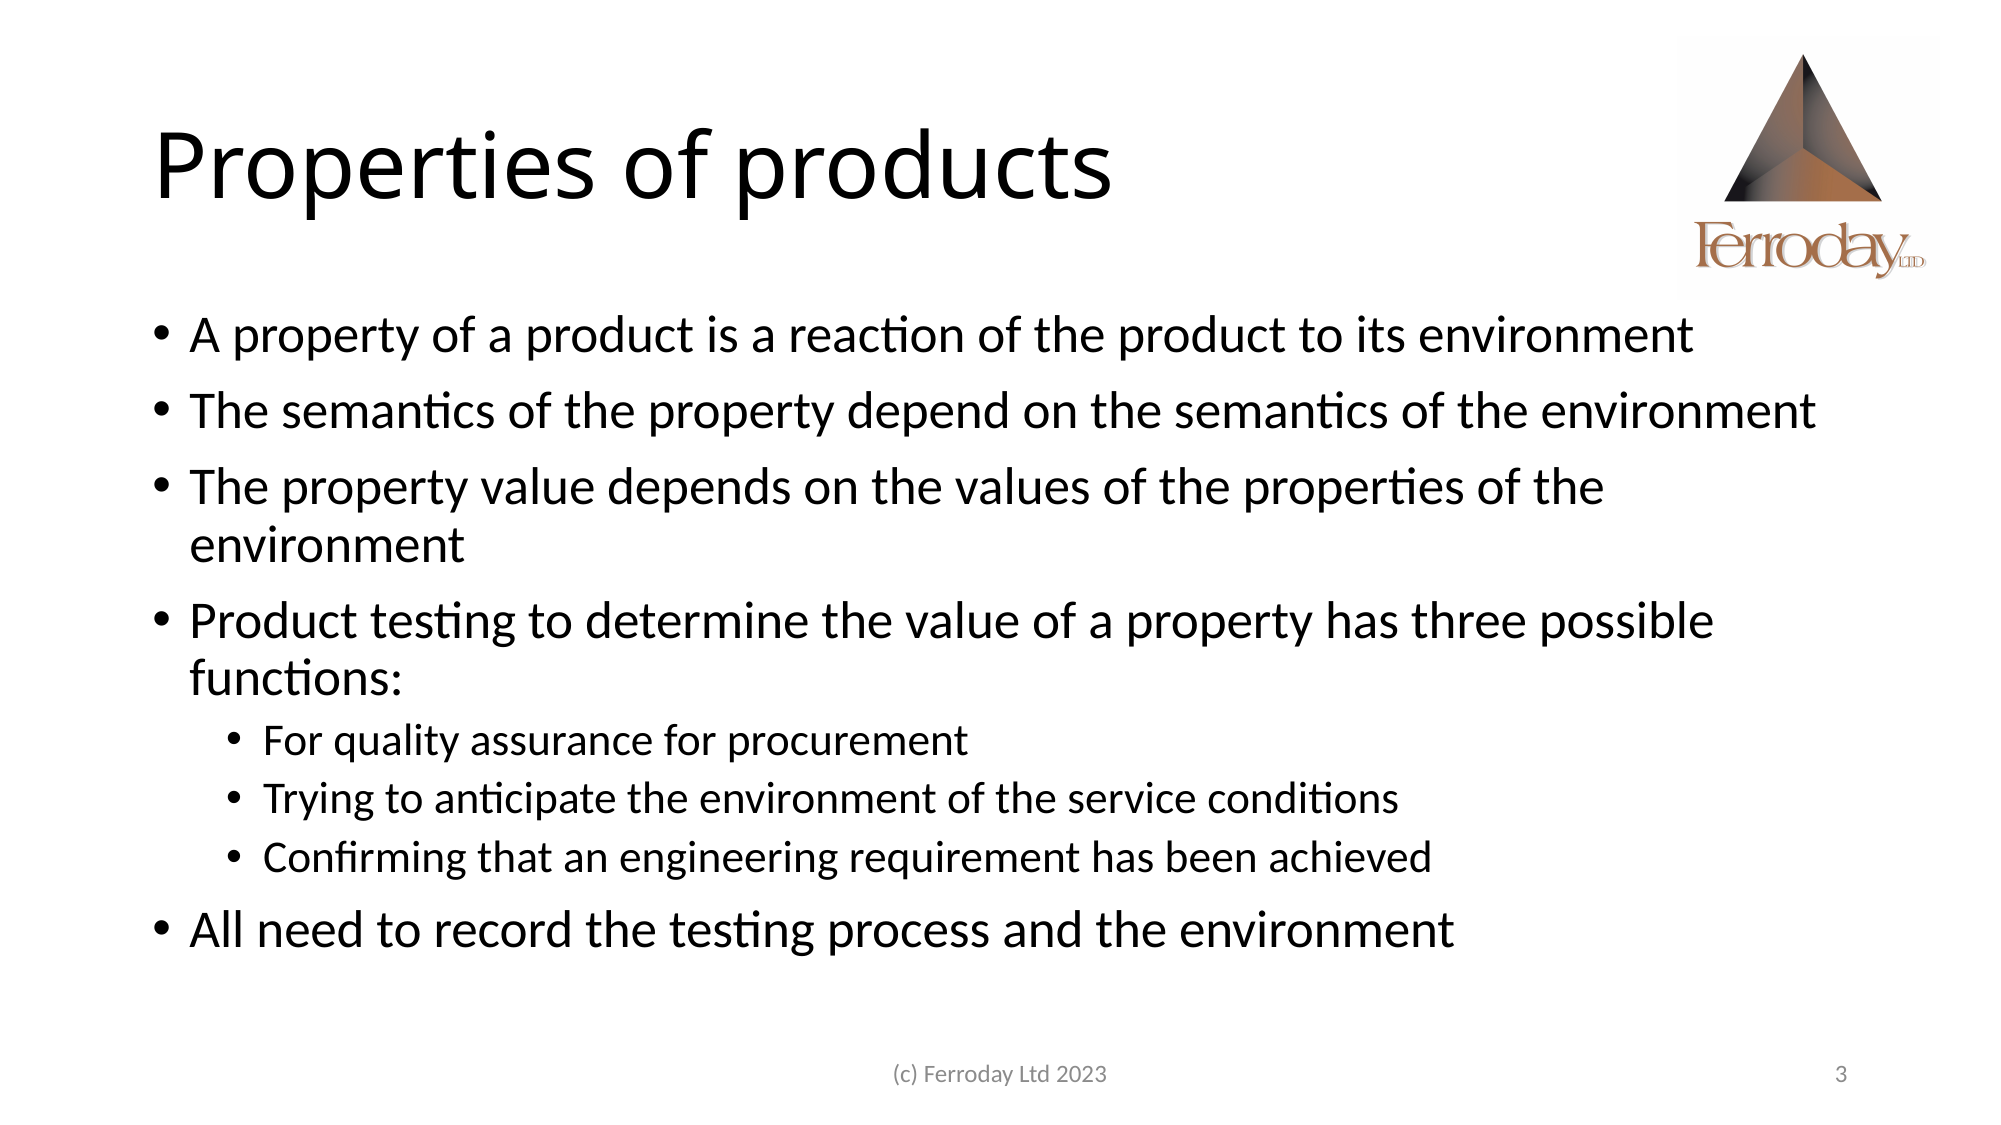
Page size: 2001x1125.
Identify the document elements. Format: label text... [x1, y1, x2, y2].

picture [1677, 36, 1940, 300]
footer (c) Ferroday Ltd 2023 [662, 1042, 1338, 1103]
list A property of a product is a reaction of the product to its environment The semantics of the property depend on the semantics of the environment The property value depends on the values of the properties of the environment Product testing to determine the value of a property has three possible functions: For quality assurance for procurement Trying to anticipate the environment of the service conditions Confirming that an engineering requirement has been achieved All need to record the testing process and the environment [137, 299, 1863, 1014]
slide_number 3 [1412, 1042, 1863, 1103]
title Properties of products [137, 59, 1295, 278]
